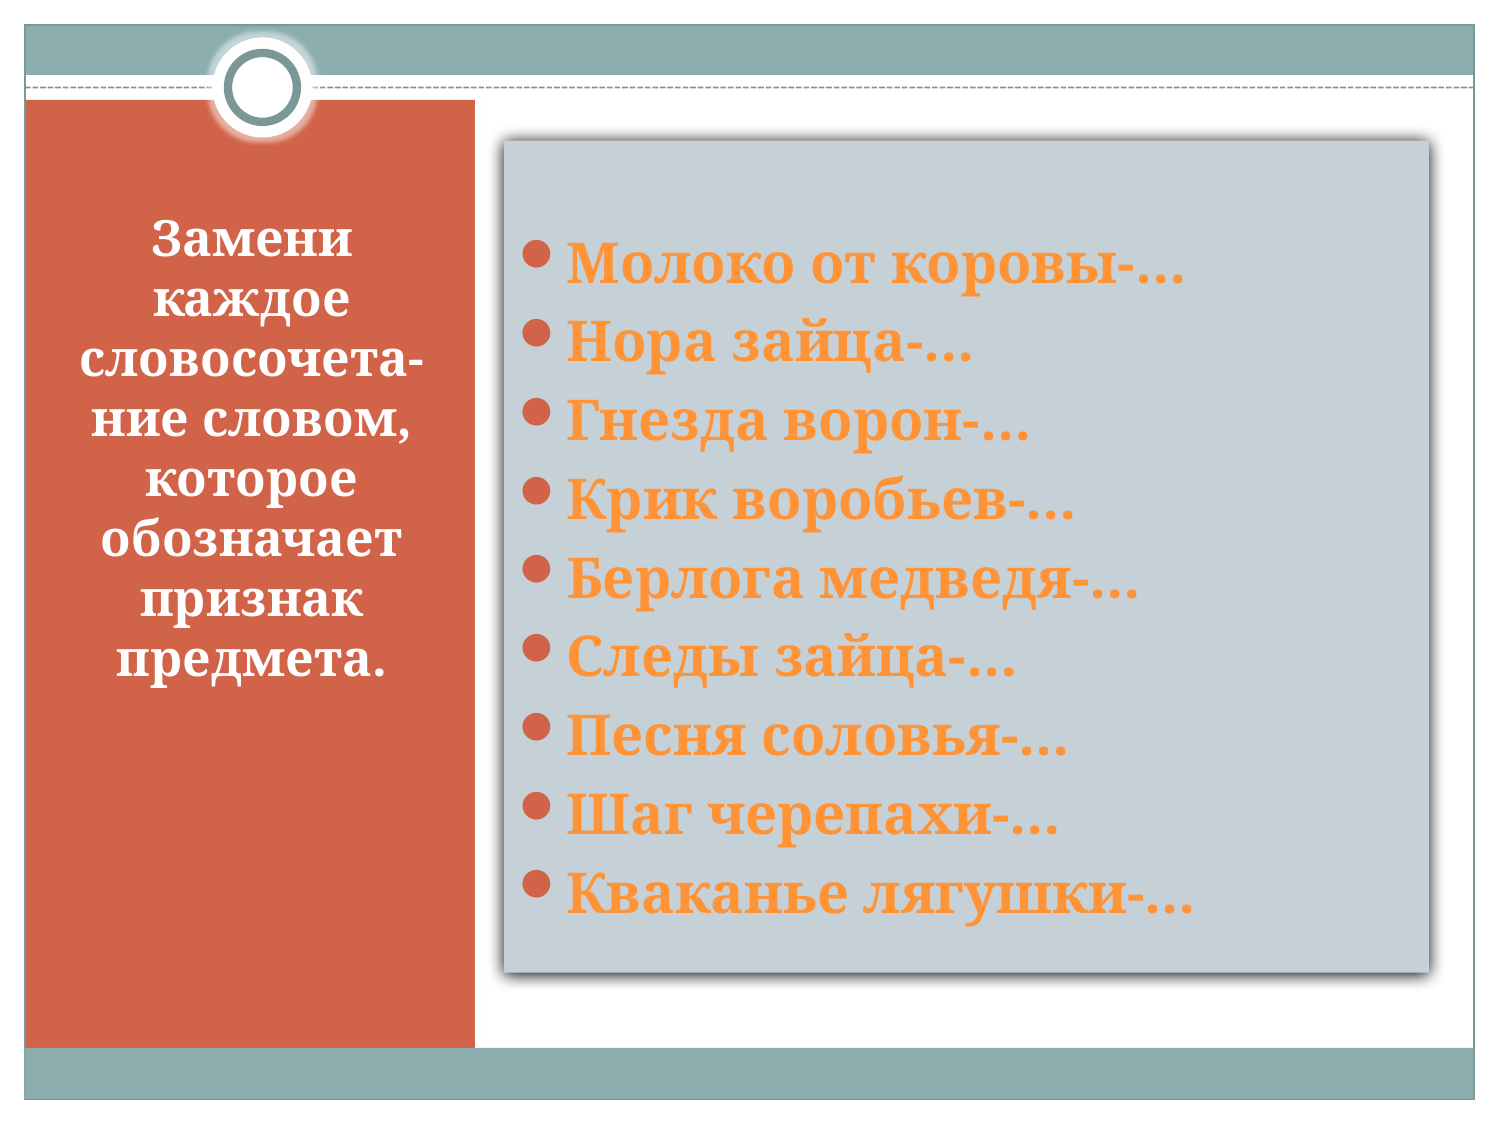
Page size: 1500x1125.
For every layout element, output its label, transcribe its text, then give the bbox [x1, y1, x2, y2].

list Молоко от коровы-… Нора зайца-… Гнезда ворон-… Крик воробьев-… Берлога медведя-… Следы зайца-… Песня соловья-… Шаг черепахи-… Кваканье лягушки-… [503, 140, 1429, 973]
list Замени каждое словосочета-ние словом, которое обозначает признак предмета. [58, 199, 446, 958]
